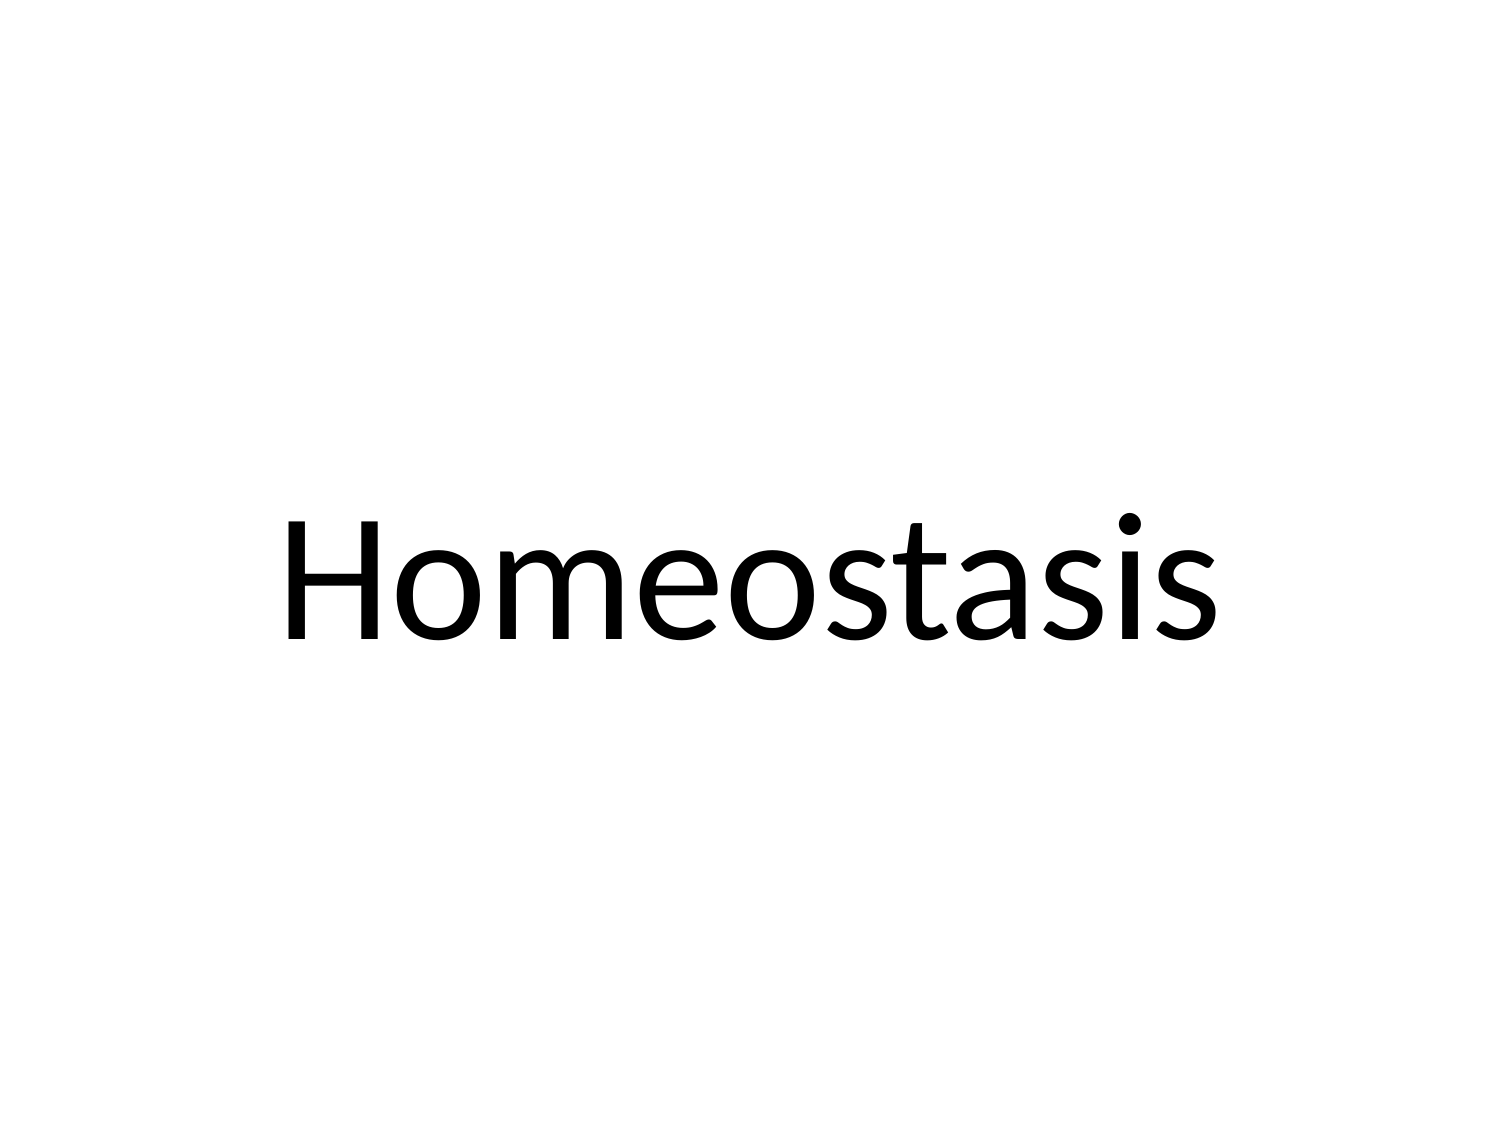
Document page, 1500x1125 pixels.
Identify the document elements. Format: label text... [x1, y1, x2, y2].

title Homeostasis [75, 45, 1425, 1088]
